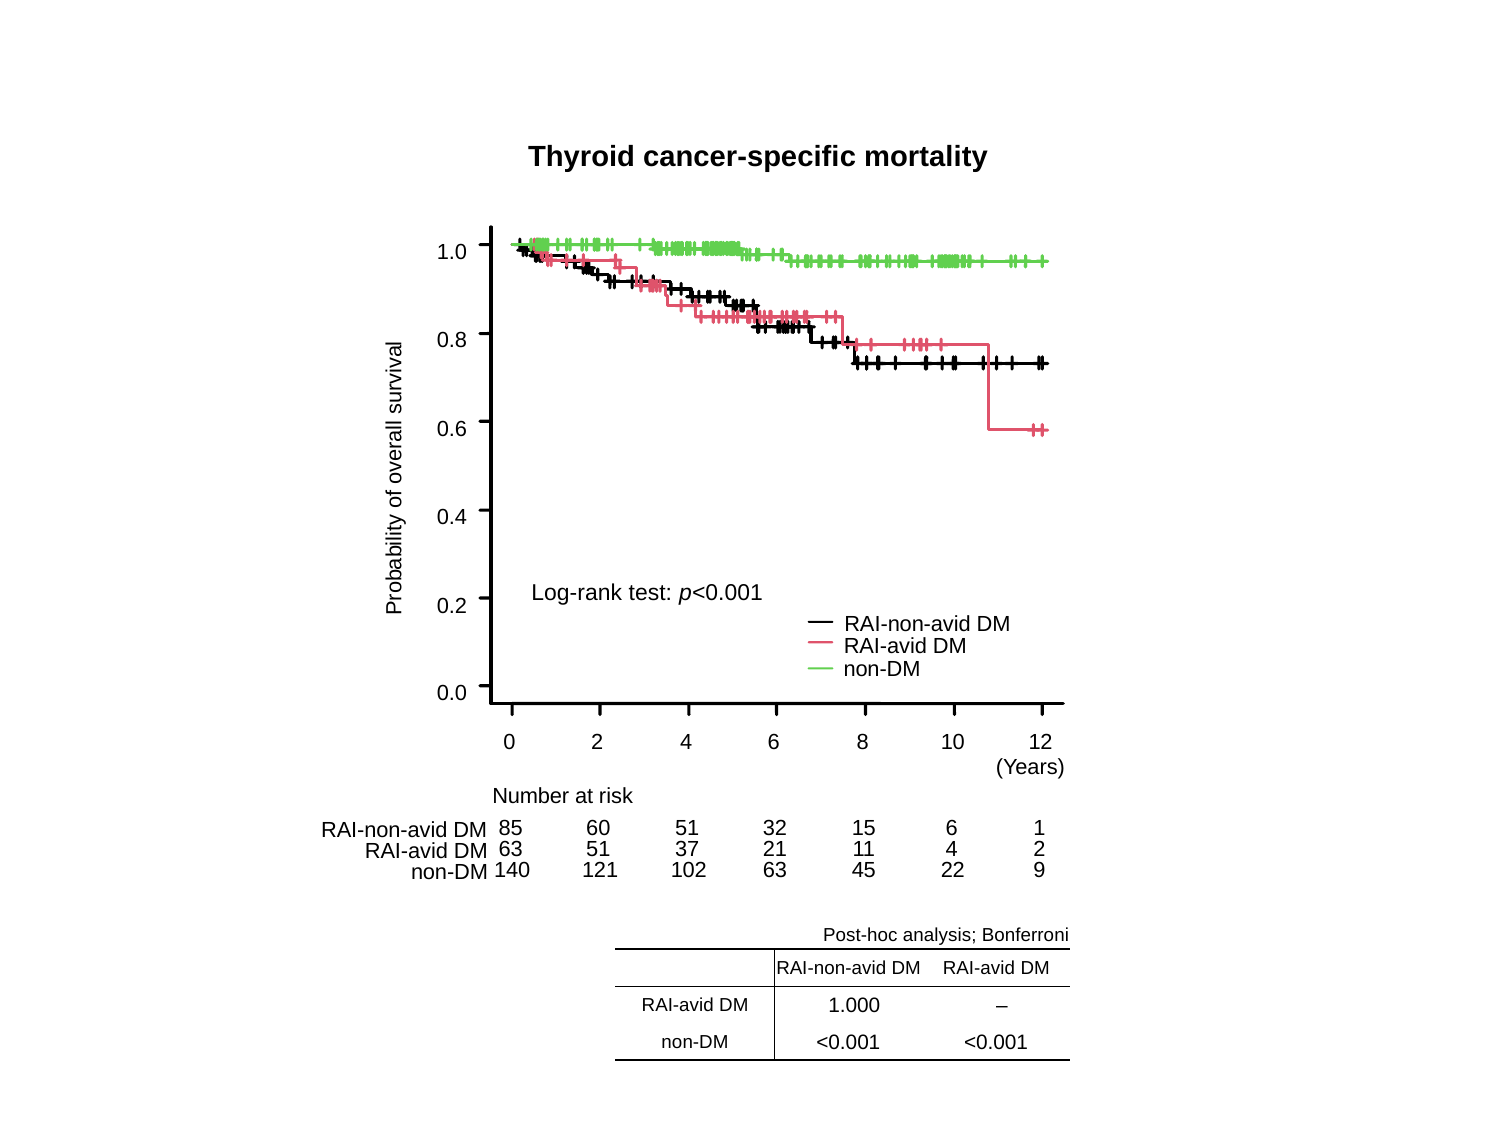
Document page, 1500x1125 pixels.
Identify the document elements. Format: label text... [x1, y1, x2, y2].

table_cell RAI-avid DM [615, 987, 774, 1023]
table_header Post-hoc analysis; Bonferroni [615, 919, 1070, 948]
text_box RAI-avid DM [364, 836, 436, 863]
table_cell <0.001 [922, 1023, 1070, 1059]
table_cell RAI-non-avid DM [775, 950, 922, 986]
text_box RAI-non-avid DM [320, 815, 436, 842]
text_box Probability of overall survival [379, 340, 406, 616]
text_box Thyroid cancer-specific mortality [261, 129, 1239, 180]
table_cell RAI-avid DM [922, 950, 1070, 986]
table_cell <0.001 [775, 1023, 922, 1059]
table_cell – [922, 987, 1070, 1023]
table_cell 1.000 [775, 987, 922, 1023]
text_box non-DM [411, 857, 489, 884]
table_cell [615, 950, 774, 986]
table_cell non-DM [615, 1023, 774, 1059]
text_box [436, 226, 1064, 883]
